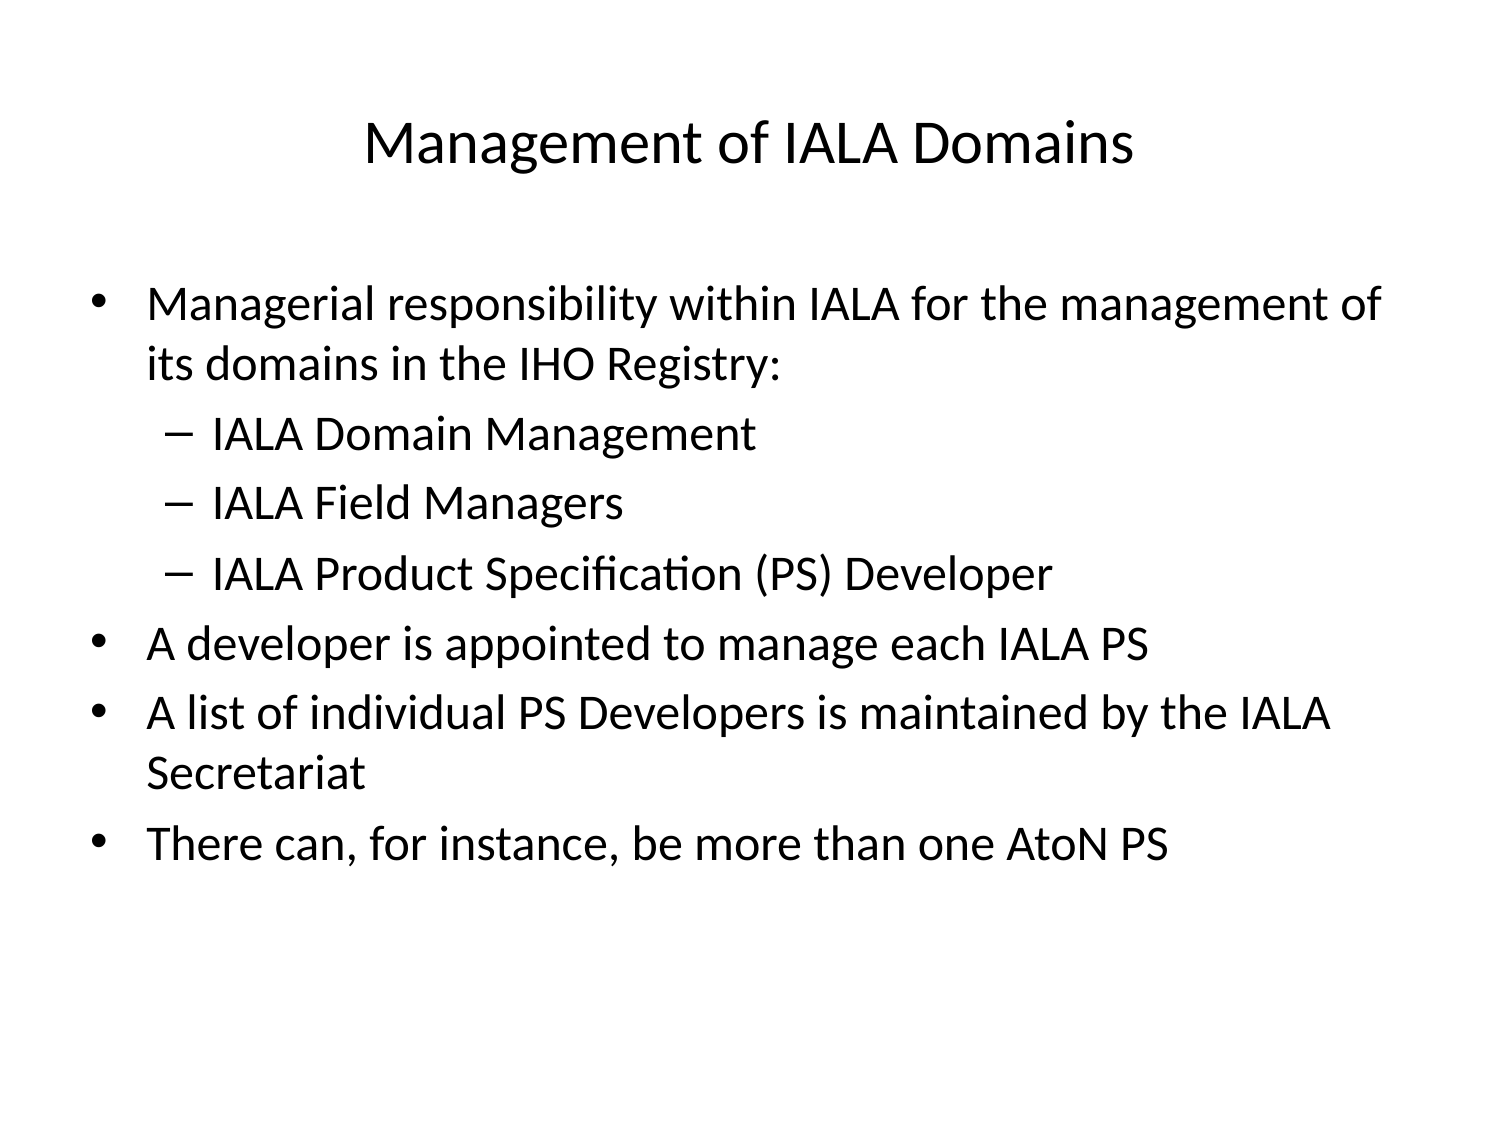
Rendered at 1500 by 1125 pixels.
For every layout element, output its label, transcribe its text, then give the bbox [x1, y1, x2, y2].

list Managerial responsibility within IALA for the management of its domains in the IHO Registry: IALA Domain Management IALA Field Managers IALA Product Specification (PS) Developer A developer is appointed to manage each IALA PS A list of individual PS Developers is maintained by the IALA Secretariat There can, for instance, be more than one AtoN PS [75, 262, 1425, 1005]
title Management of IALA Domains [75, 45, 1425, 233]
